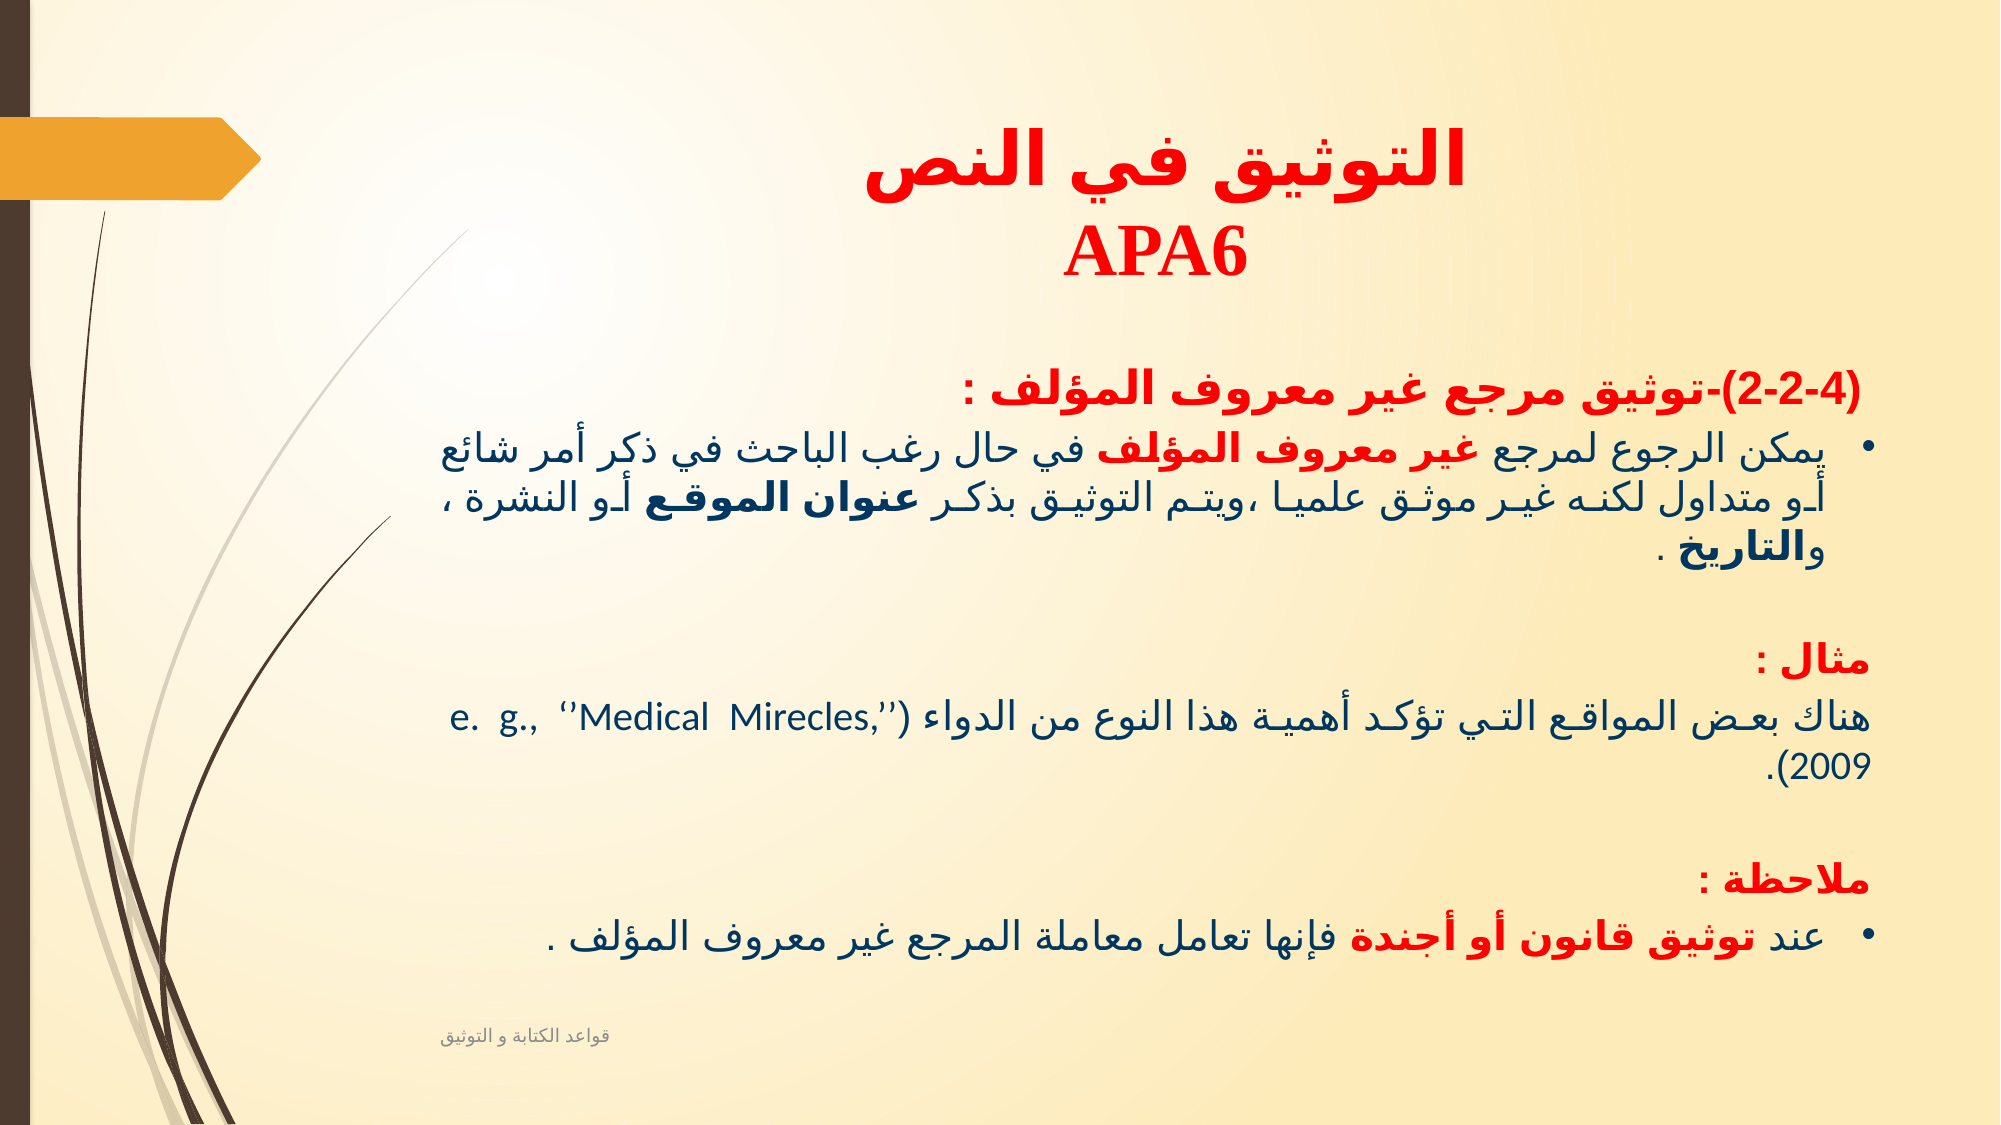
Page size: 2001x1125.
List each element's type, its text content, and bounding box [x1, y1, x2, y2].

footer قواعد الكتابة و التوثيق [424, 1006, 1675, 1067]
title التوثيق في النص APA6 [425, 102, 1888, 313]
list (2-2-4)-توثيق مرجع غير معروف المؤلف : يمكن الرجوع لمرجع غير معروف المؤلف في حال رغب الباحث في ذكر أمر شائع أو متداول لكنه غير موثق علميا ،ويتم التوثيق بذكر عنوان الموقع أو النشرة ، والتاريخ . مثال : هناك بعض المواقع التي تؤكد أهمية هذا النوع من الدواء (e. g., ‘’Medical Mirecles,’’ 2009). ملاحظة : عند توثيق قانون أو أجندة فإنها تعامل معاملة المرجع غير معروف المؤلف . [424, 350, 1888, 970]
